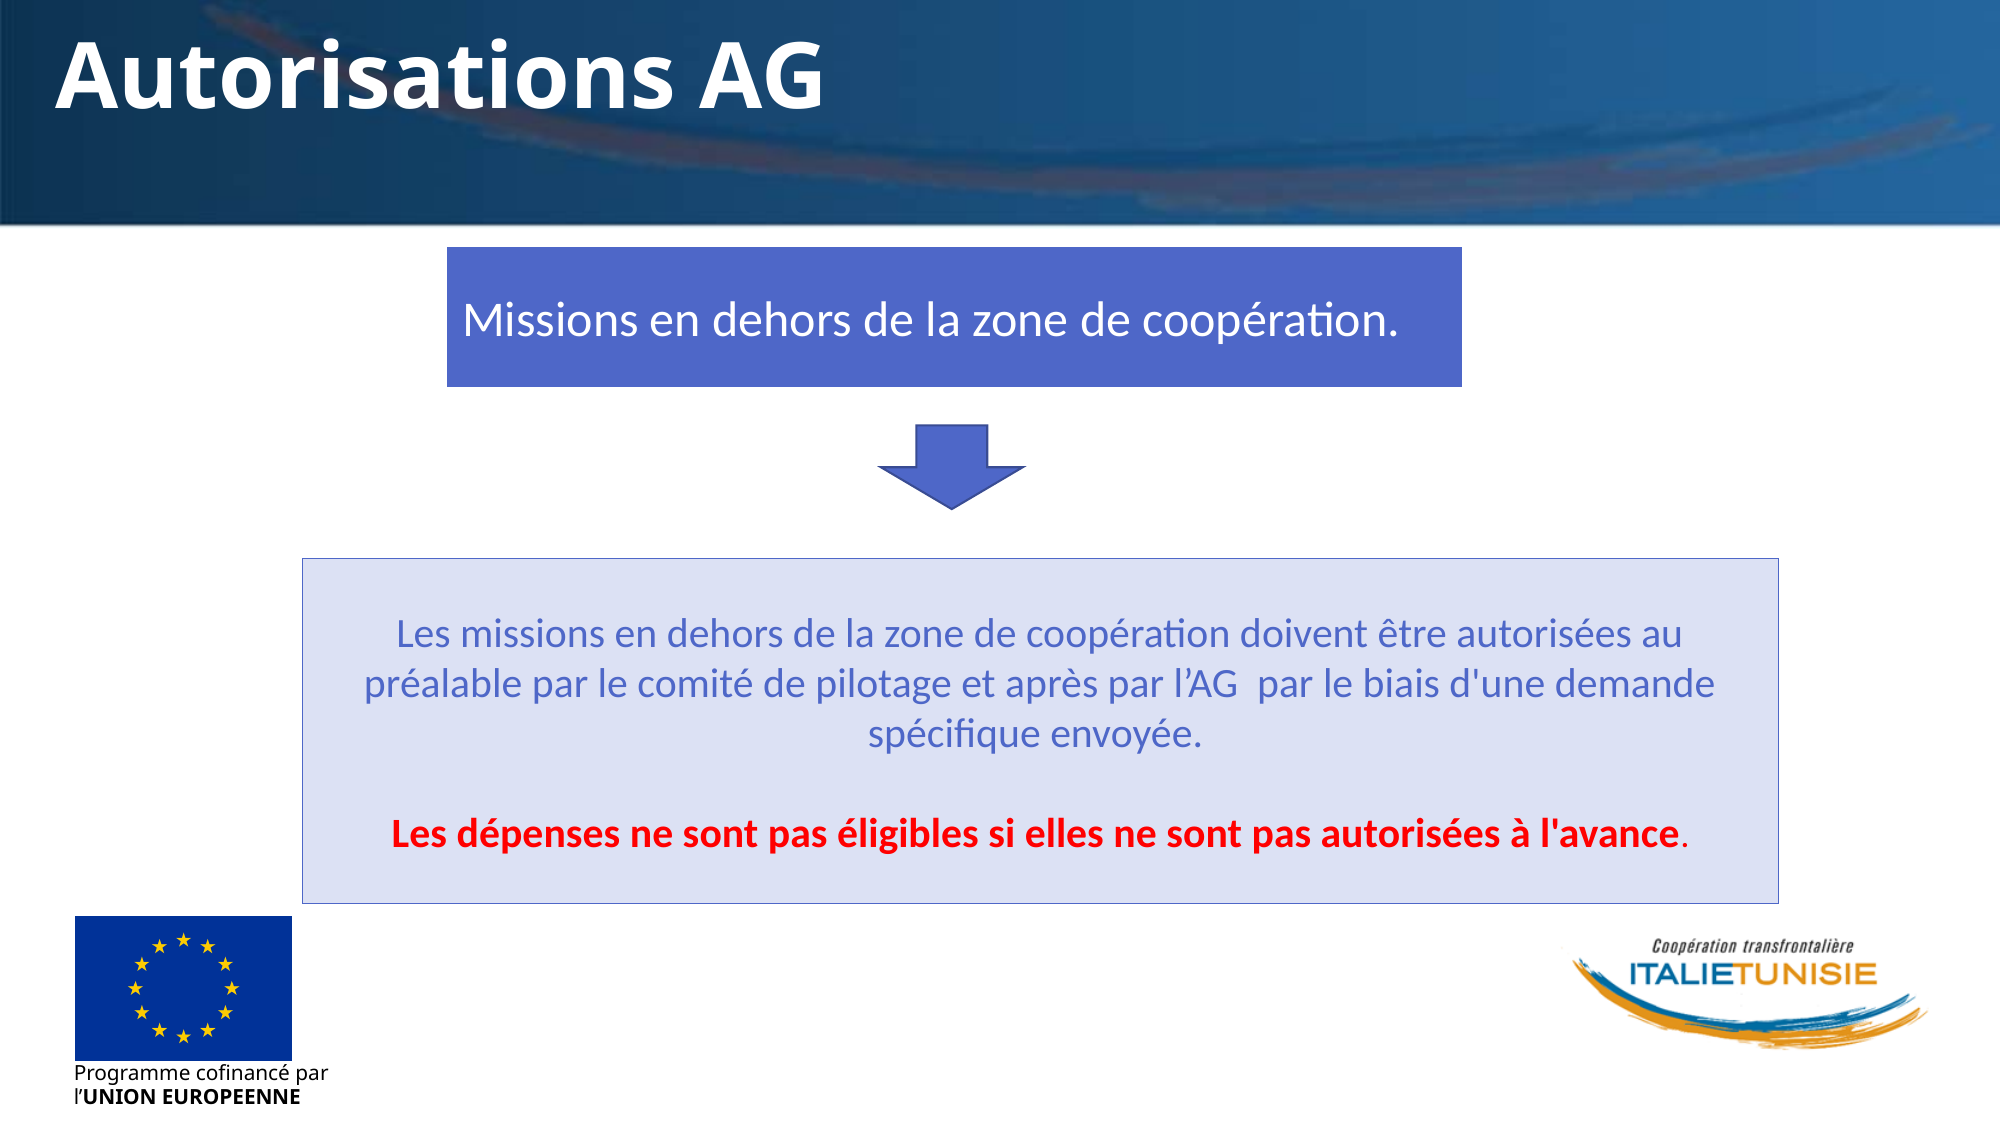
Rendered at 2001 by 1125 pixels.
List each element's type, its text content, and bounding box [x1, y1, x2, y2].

text_box Les missions en dehors de la zone de coopération doivent être autorisées au préalable par le comité de pilotage et après par l’AG par le biais d'une demande spécifique envoyée. Les dépenses ne sont pas éligibles si elles ne sont pas autorisées à l'avance. [302, 558, 1779, 904]
title Autorisations AG [40, 22, 1779, 125]
text_box [877, 424, 1027, 511]
picture [0, 0, 2000, 229]
text_box Missions en dehors de la zone de coopération. [447, 247, 1462, 387]
picture [1559, 894, 1942, 1085]
picture [75, 916, 292, 1061]
